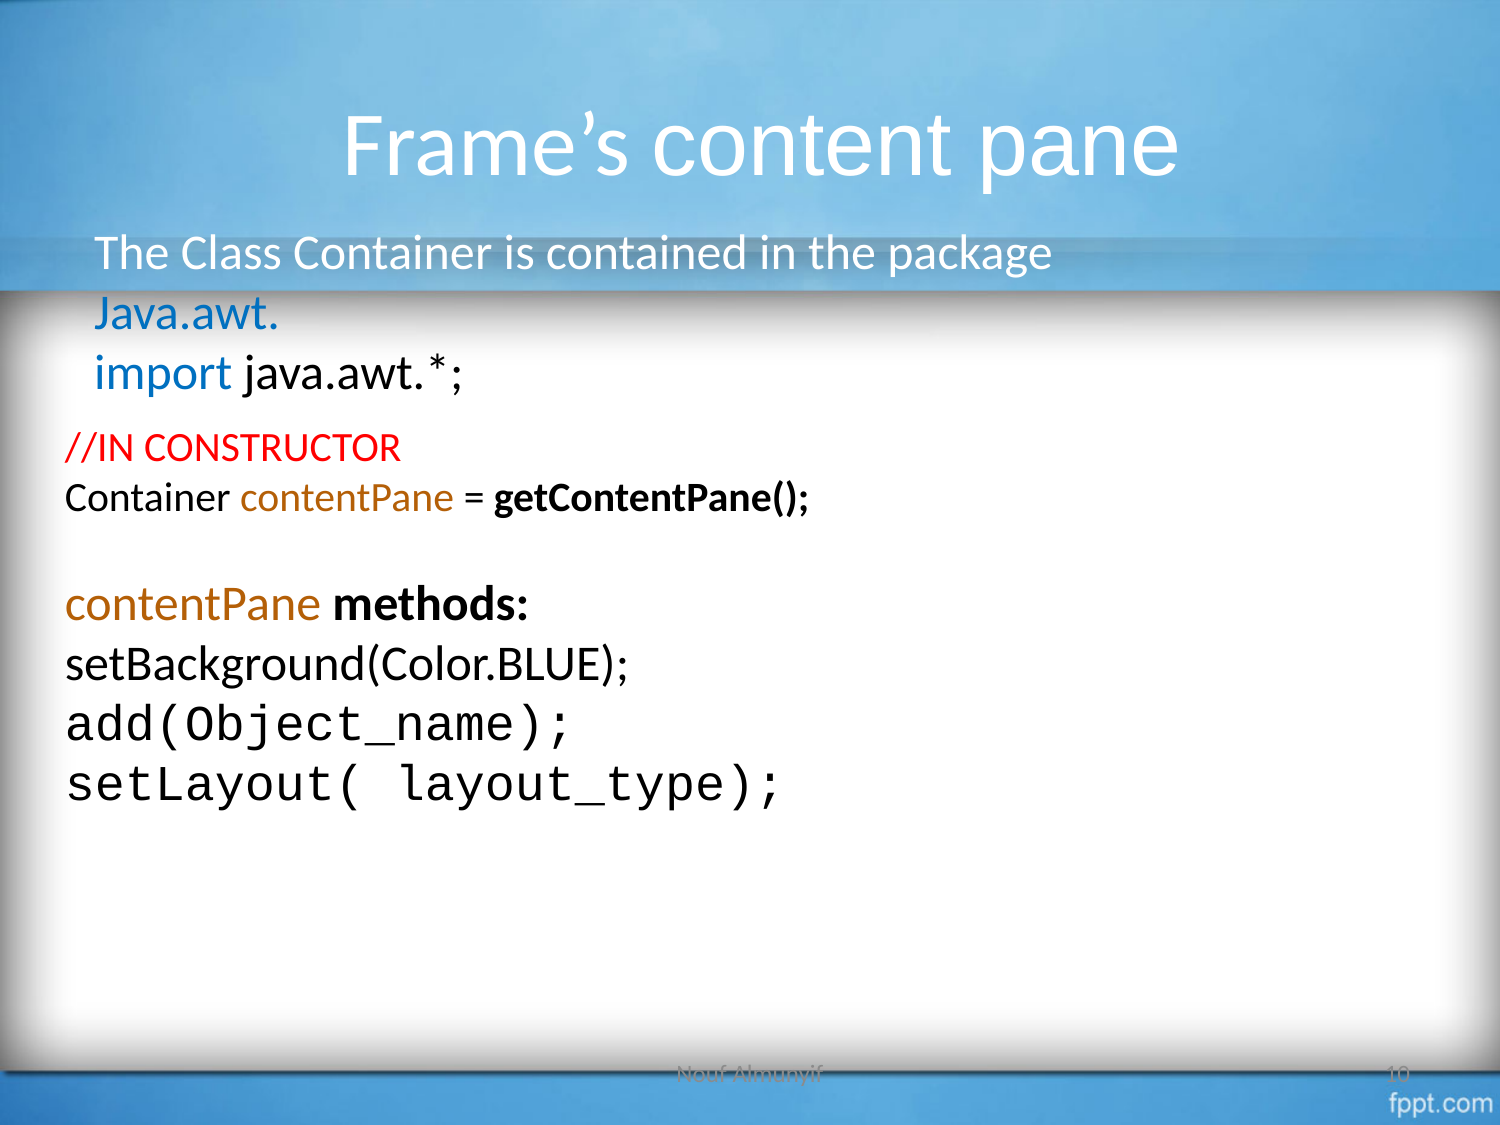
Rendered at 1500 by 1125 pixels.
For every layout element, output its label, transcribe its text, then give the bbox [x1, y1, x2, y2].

slide_number 10 [1074, 1042, 1425, 1103]
picture [0, 0, 1500, 1125]
footer Nouf Almunyif [512, 1042, 988, 1103]
text_box The Class Container is contained in the package Java.awt. import java.awt.*; [79, 212, 1069, 408]
text_box //IN CONSTRUCTOR Container contentPane = getContentPane(); contentPane methods: setBackground(Color.BLUE); add(Object_name); setLayout( layout_type); [50, 412, 1375, 878]
title Frame’s content pane [75, 45, 1425, 233]
